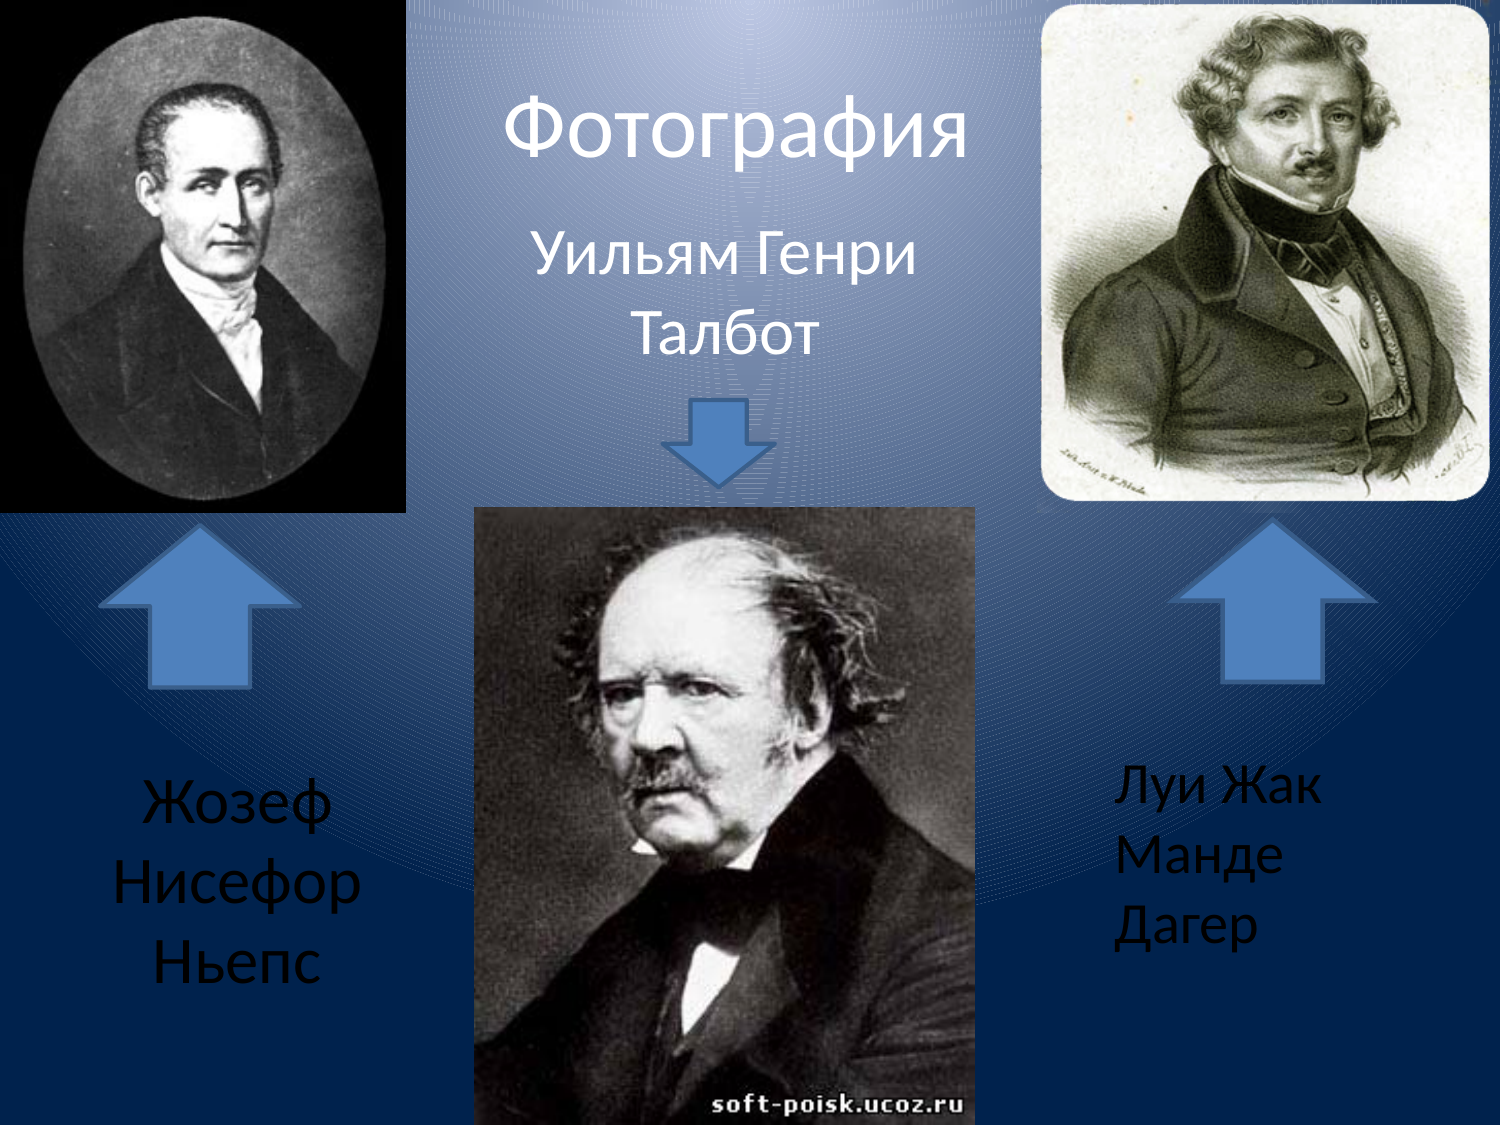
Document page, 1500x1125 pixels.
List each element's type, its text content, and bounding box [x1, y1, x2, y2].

text_box Жозеф Нисефор Ньепс [62, 749, 413, 1005]
text_box [98, 523, 302, 690]
subtitle Уильям Генри Талбот [450, 200, 1000, 400]
text_box [660, 400, 777, 490]
picture [0, 0, 406, 513]
text_box Луи Жак Манде Дагер [1100, 737, 1438, 963]
picture [1037, 0, 1500, 688]
picture [474, 507, 976, 1125]
title Фотография [407, 0, 1035, 242]
